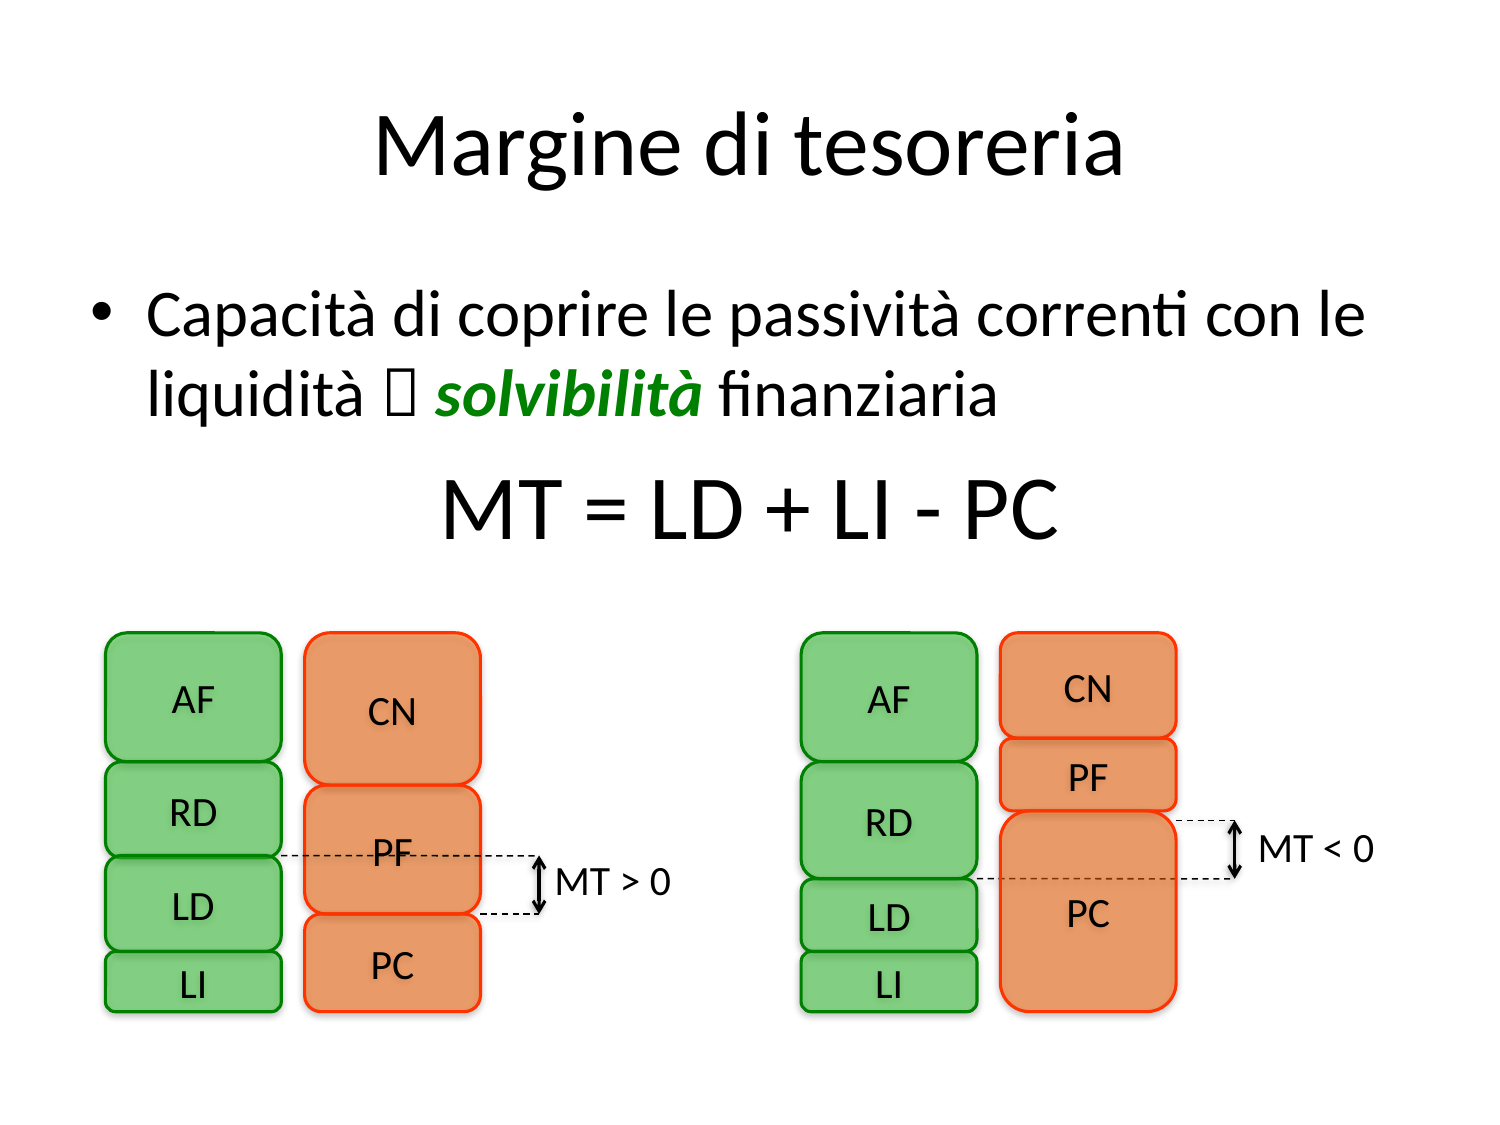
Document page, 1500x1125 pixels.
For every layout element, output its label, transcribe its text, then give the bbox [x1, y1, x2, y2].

text_box RD [104, 760, 283, 856]
text_box LI [800, 950, 978, 1013]
text_box PC [999, 810, 1177, 876]
text_box MT < 0 [1242, 813, 1390, 878]
text_box PC [999, 888, 1177, 1013]
list Capacità di coprire le passività correnti con le liquidità  solvibilità finanziaria MT = LD + LI - PC [75, 262, 1425, 1005]
text_box PF [303, 864, 482, 913]
text_box LI [104, 950, 283, 1013]
text_box AF [800, 632, 978, 761]
title Margine di tesoreria [75, 45, 1425, 233]
text_box LD [104, 854, 283, 950]
text_box CN [303, 632, 482, 784]
text_box PF [303, 784, 482, 853]
text_box PC [303, 913, 482, 1013]
text_box PF [999, 737, 1177, 812]
text_box LD [800, 878, 978, 951]
text_box RD [800, 760, 978, 878]
text_box AF [104, 632, 283, 761]
text_box MT > 0 [539, 846, 687, 911]
text_box CN [999, 631, 1177, 737]
